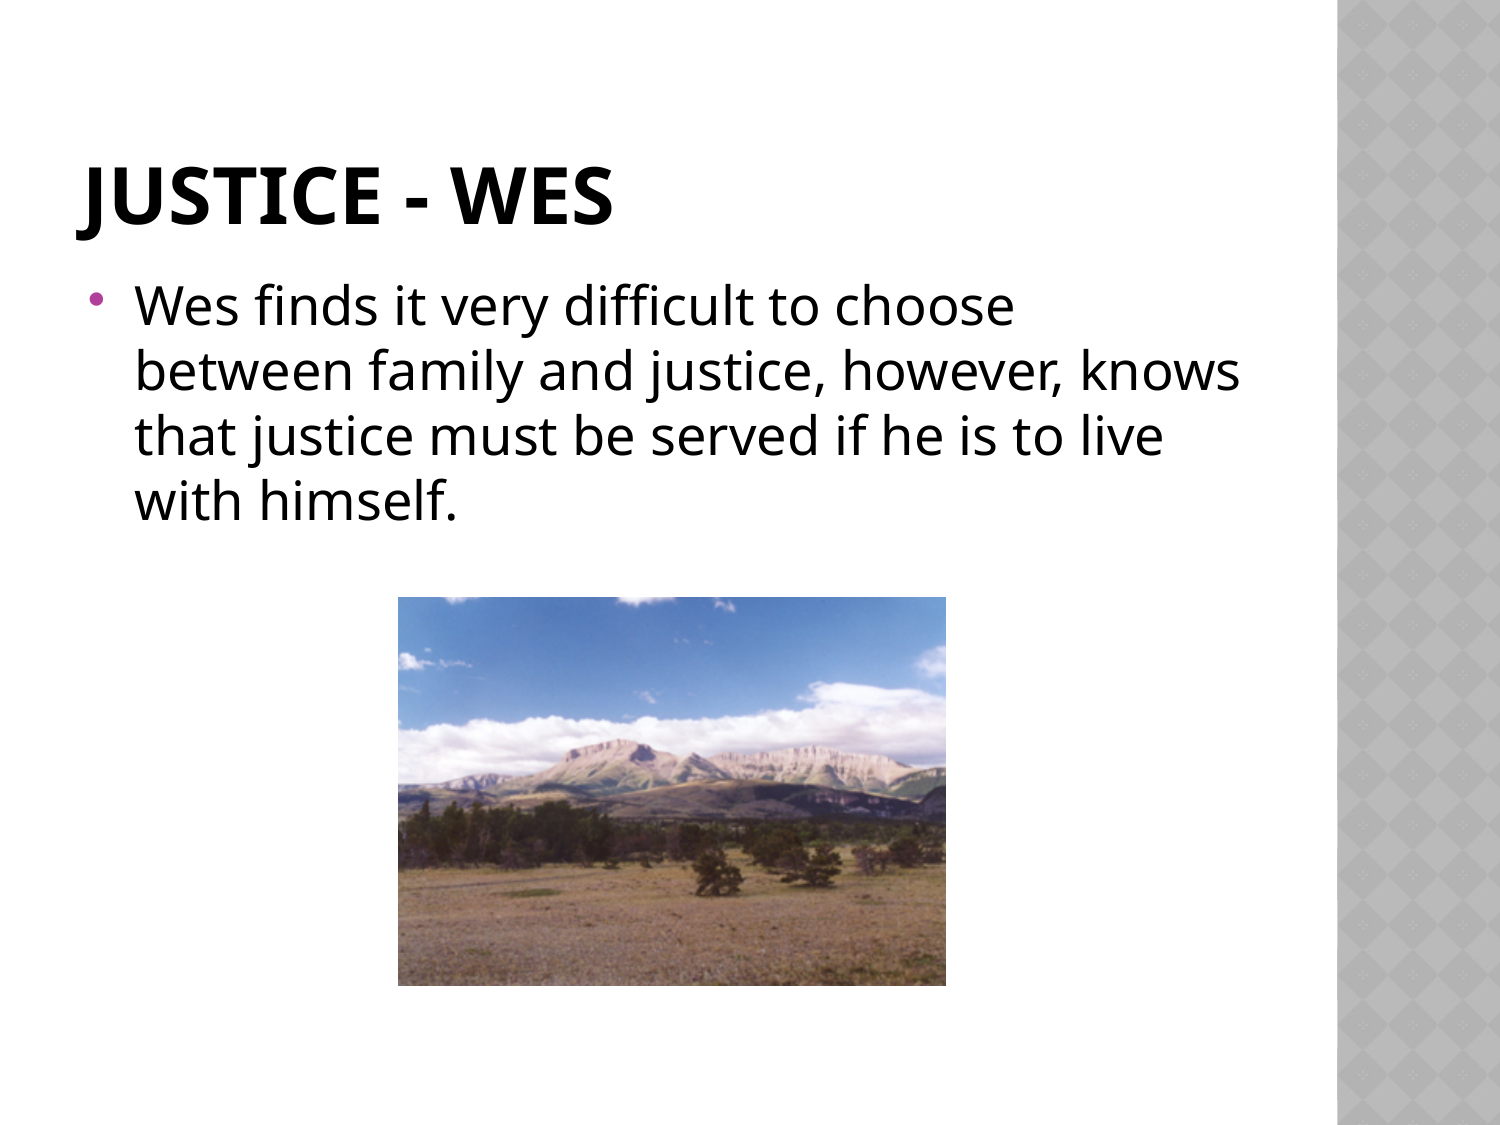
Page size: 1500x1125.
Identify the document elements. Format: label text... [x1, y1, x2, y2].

title Justice - wes [75, 52, 1263, 240]
list Wes finds it very difficult to choose between family and justice, however, knows that justice must be served if he is to live with himself. [75, 264, 1263, 1059]
picture [397, 597, 946, 986]
